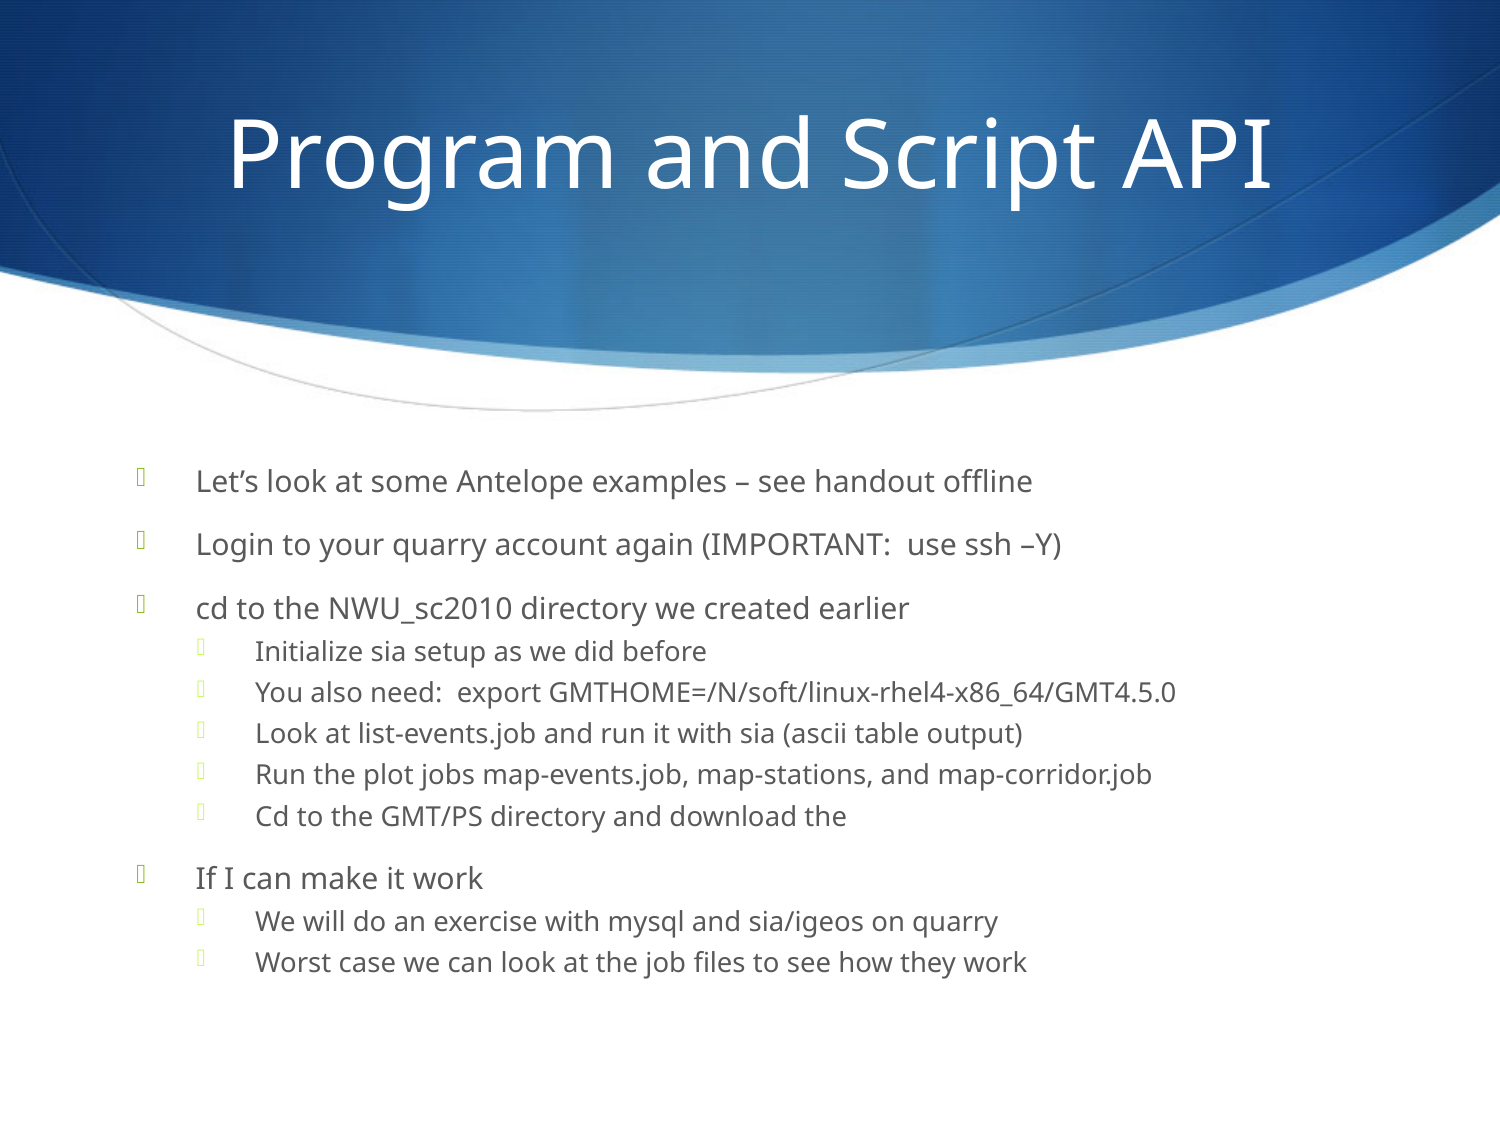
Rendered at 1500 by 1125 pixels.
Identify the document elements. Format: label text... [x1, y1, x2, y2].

title Program and Script API [75, 56, 1425, 245]
picture [0, 0, 1500, 1125]
list Let’s look at some Antelope examples – see handout offline Login to your quarry account again (IMPORTANT: use ssh –Y) cd to the NWU_sc2010 directory we created earlier Initialize sia setup as we did before You also need: export GMTHOME=/N/soft/linux-rhel4-x86_64/GMT4.5.0 Look at list-events.job and run it with sia (ascii table output) Run the plot jobs map-events.job, map-stations, and map-corridor.job Cd to the GMT/PS directory and download the If I can make it work We will do an exercise with mysql and sia/igeos on quarry Worst case we can look at the job files to see how they work [121, 454, 1379, 991]
